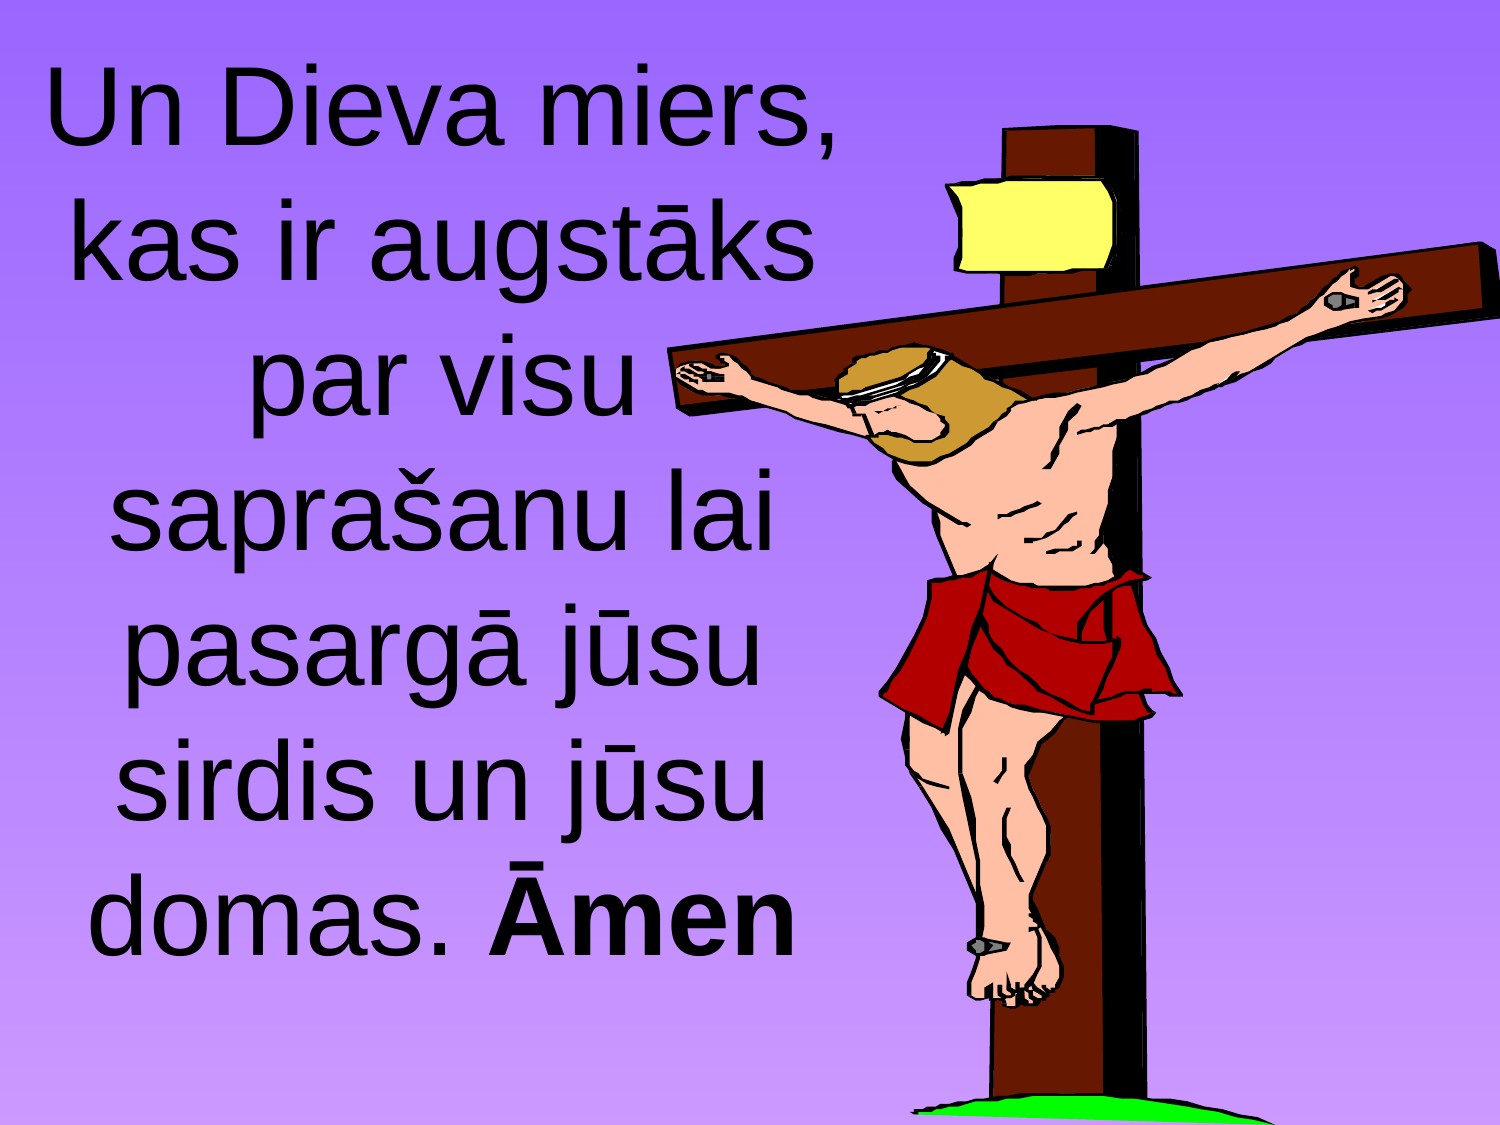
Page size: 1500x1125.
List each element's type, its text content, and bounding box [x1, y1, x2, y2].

title Un Dieva miers, kas ir augstāks par visu saprašanu lai pasargā jūsu sirdis un jūsu domas. Āmen [17, 479, 657, 668]
picture [662, 125, 1500, 1125]
